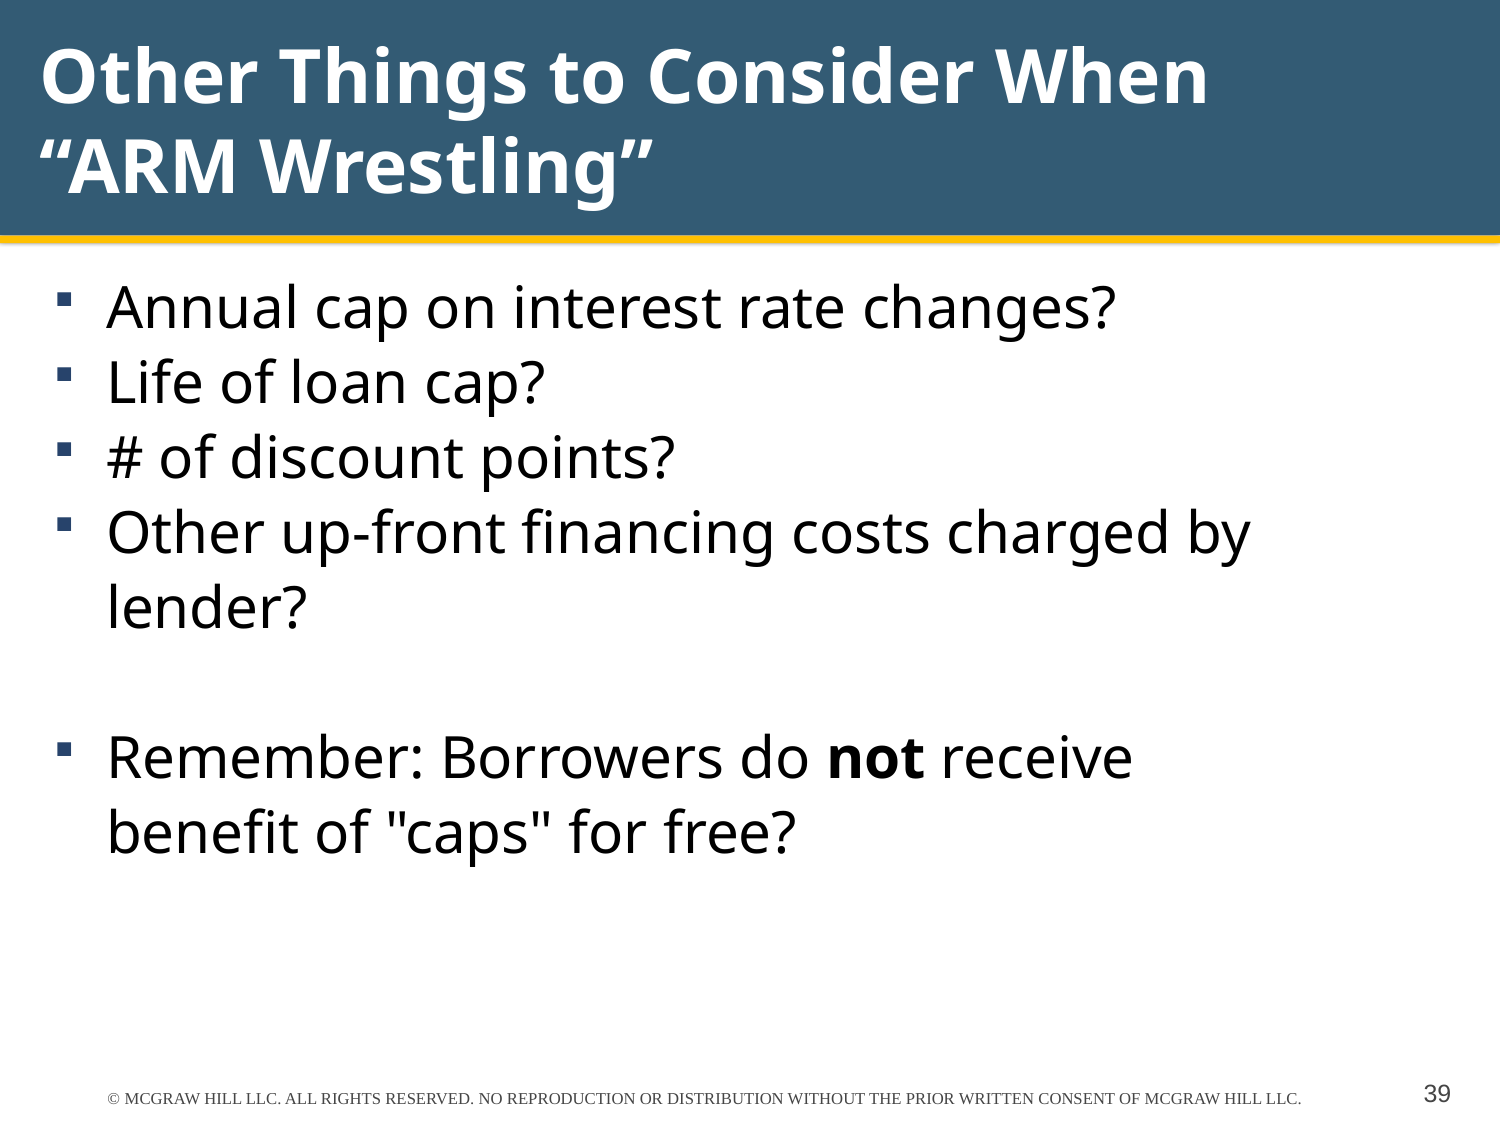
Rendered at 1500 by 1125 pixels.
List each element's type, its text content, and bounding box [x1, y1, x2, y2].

slide_number 39 [1345, 1062, 1467, 1108]
title Other Things to Consider When “ARM Wrestling” [24, 24, 1438, 213]
list Annual cap on interest rate changes? Life of loan cap? # of discount points? Other up-front financing costs charged by lender? Remember: Borrowers do not receive benefit of "caps" for free? [24, 249, 1350, 1038]
footer © MCGRAW HILL LLC. ALL RIGHTS RESERVED. NO REPRODUCTION OR DISTRIBUTION WITHOUT THE PRIOR WRITTEN CONSENT OF MCGRAW HILL LLC. [75, 1062, 1337, 1108]
